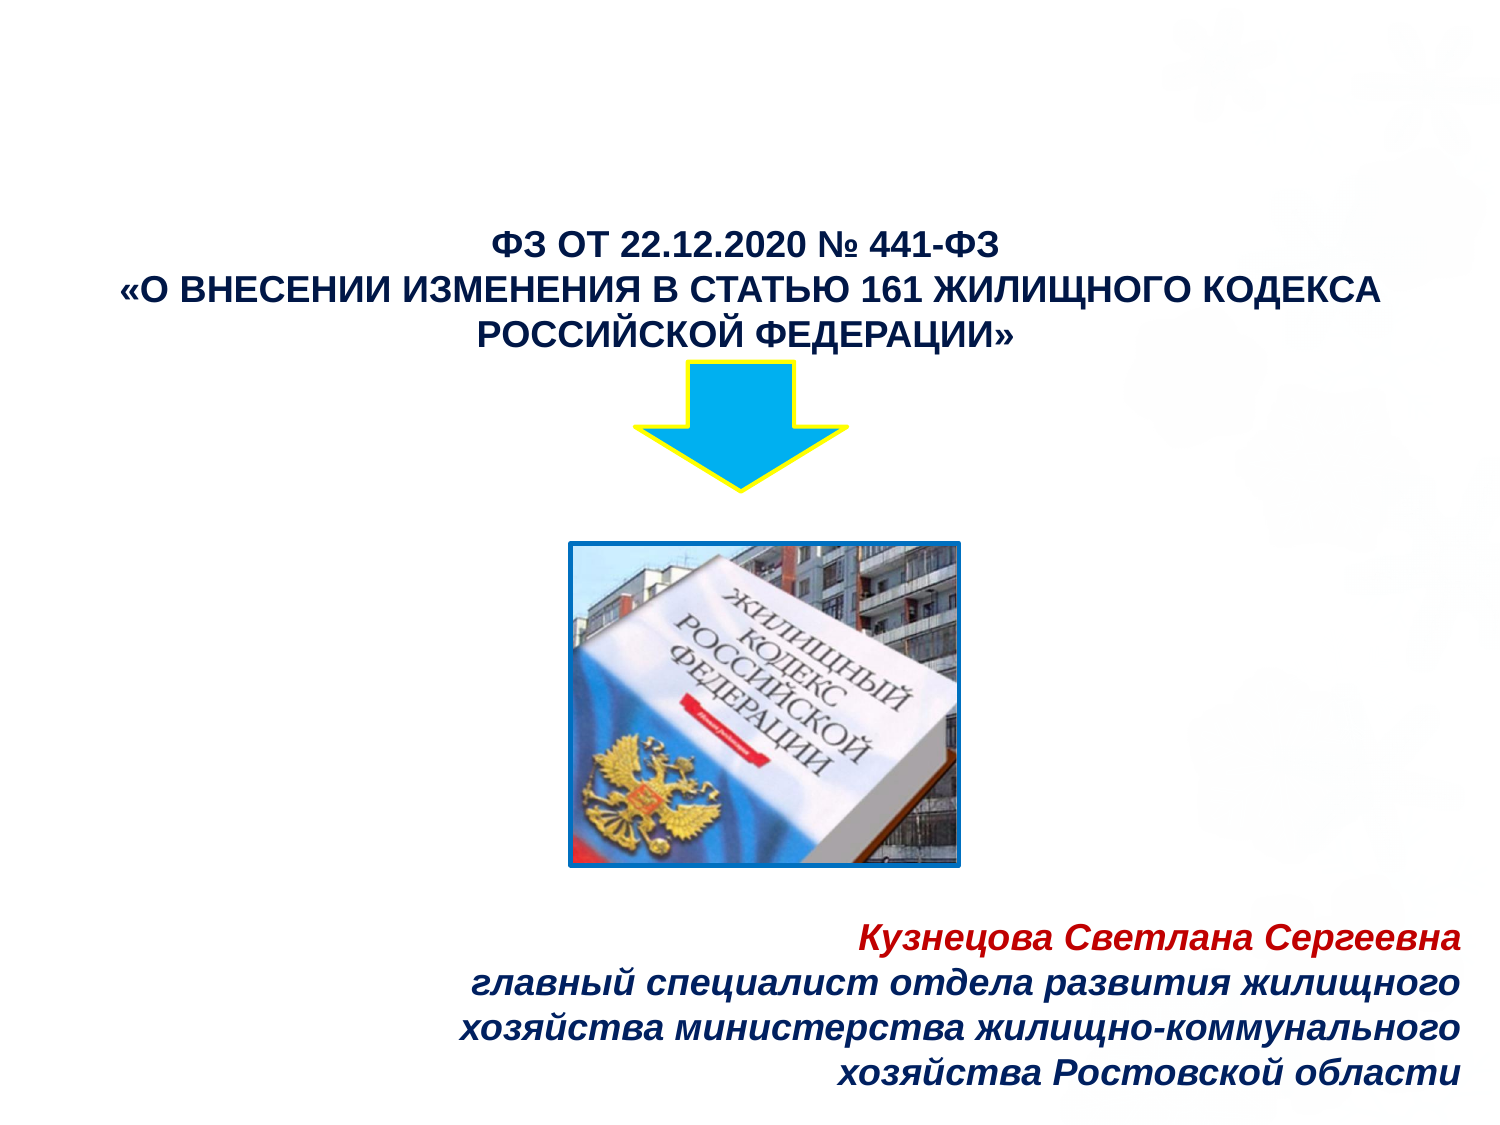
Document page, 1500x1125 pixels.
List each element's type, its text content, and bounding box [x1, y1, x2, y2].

text_box [632, 359, 850, 494]
text_box ФЗ от 22.12.2020 № 441-ФЗ «О внесении изменения в статью 161 Жилищного кодекса Российской Федерации» Вступает в силу с 02.01.2021 [72, 212, 1420, 543]
picture [572, 545, 957, 864]
text_box Кузнецова Светлана Сергеевна главный специалист отдела развития жилищного хозяйства министерства жилищно-коммунального хозяйства Ростовской области [360, 905, 1477, 1100]
